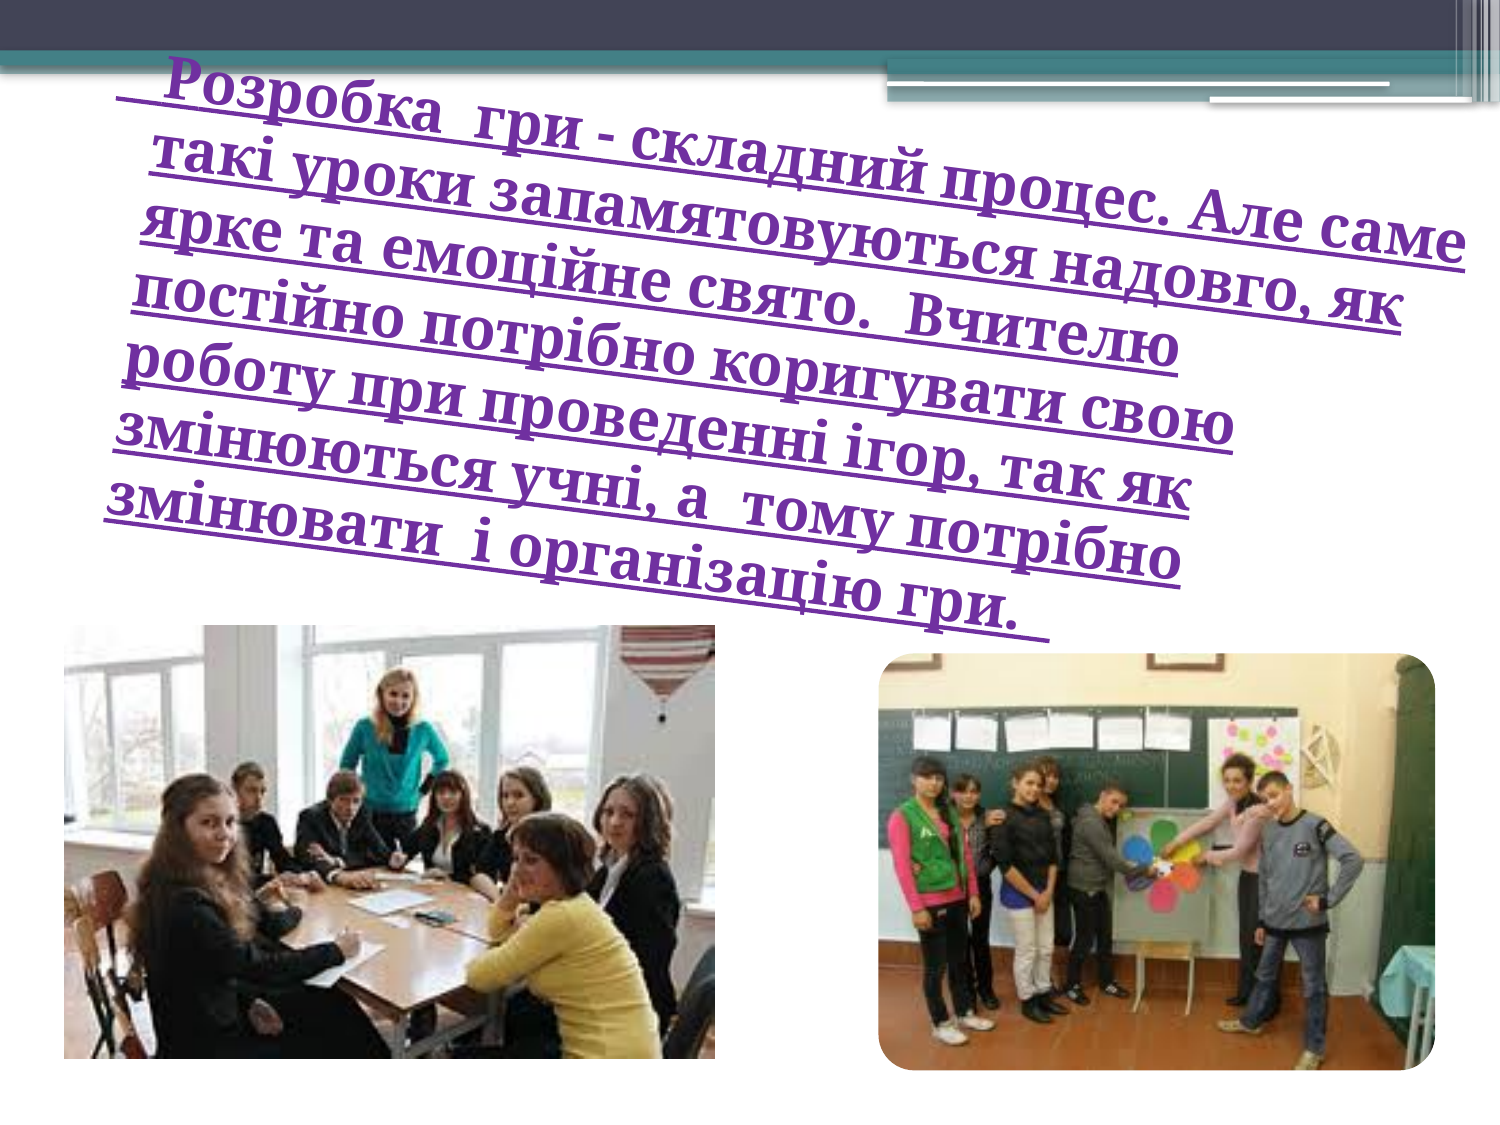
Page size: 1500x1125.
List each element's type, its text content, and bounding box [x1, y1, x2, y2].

list Розробка гри - складний процес. Але саме такі уроки запамятовуються надовго, як ярке та емоційне свято. Вчителю постійно потрібно коригувати свою роботу при проведенні ігор, так як змінюються учні, а тому потрібно змінювати і організацію гри. [0, 22, 1496, 1125]
picture [64, 625, 715, 1059]
picture [878, 653, 1436, 1071]
